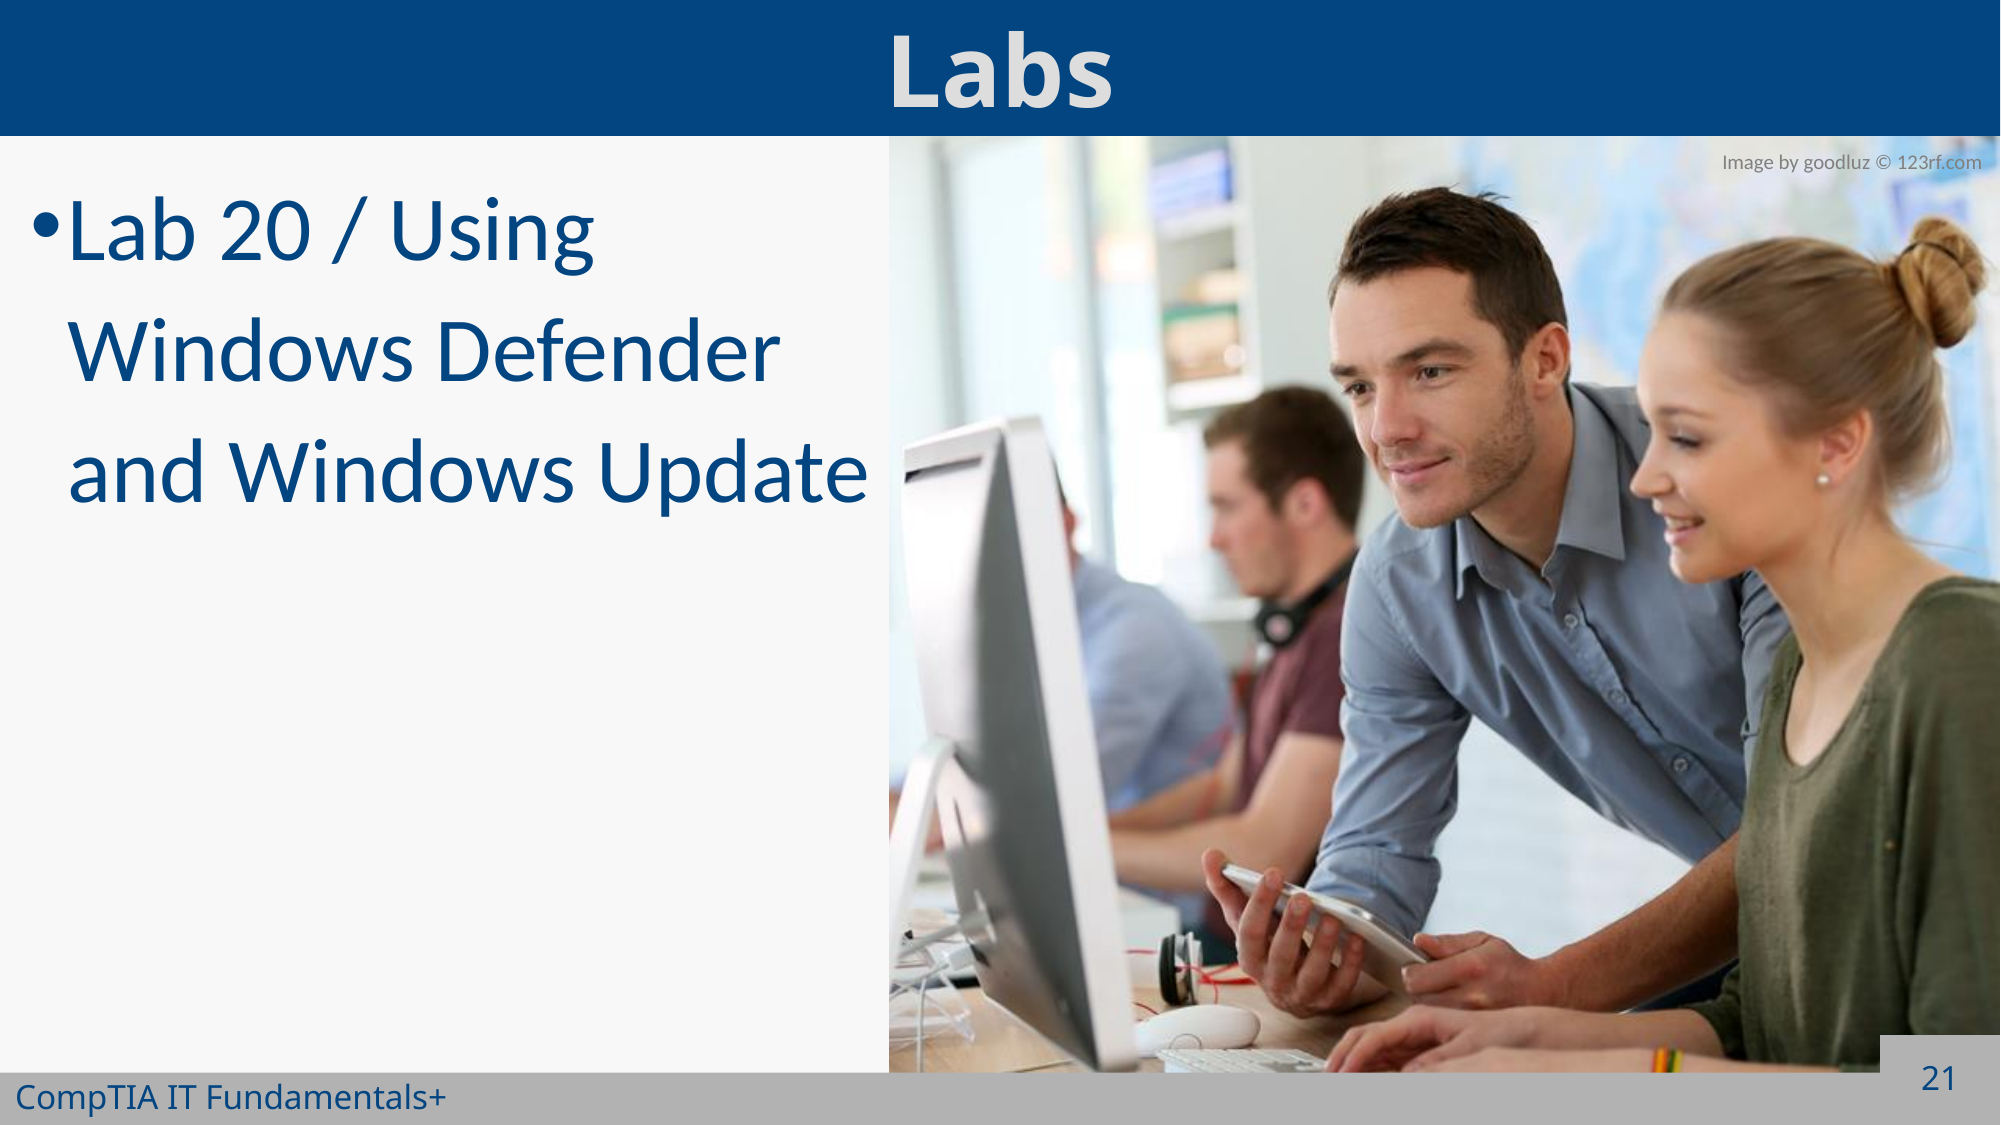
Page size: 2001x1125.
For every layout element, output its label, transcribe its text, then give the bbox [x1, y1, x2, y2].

list Lab 20 / Using Windows Defender and Windows Update [15, 149, 890, 1065]
picture [889, 136, 2000, 1072]
footer CompTIA IT Fundamentals+ [0, 1072, 1880, 1125]
slide_number 21 [1880, 1035, 2000, 1125]
